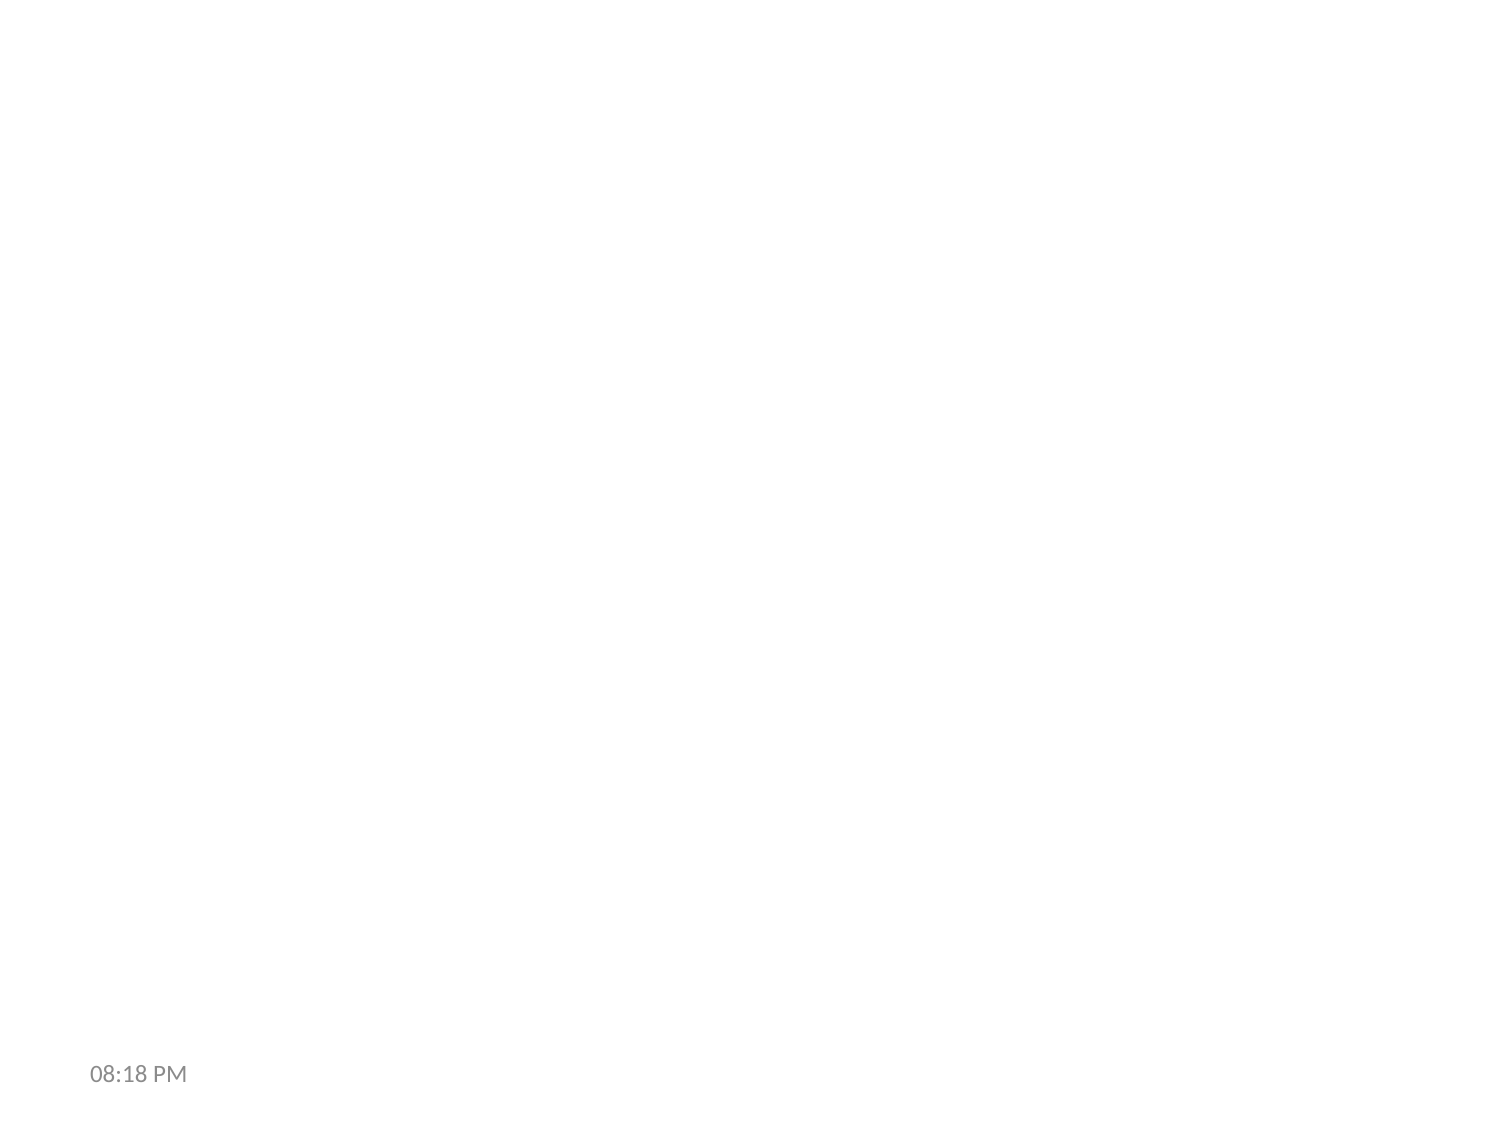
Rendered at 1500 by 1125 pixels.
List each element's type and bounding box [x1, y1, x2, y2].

slide_number [75, 1042, 425, 1103]
